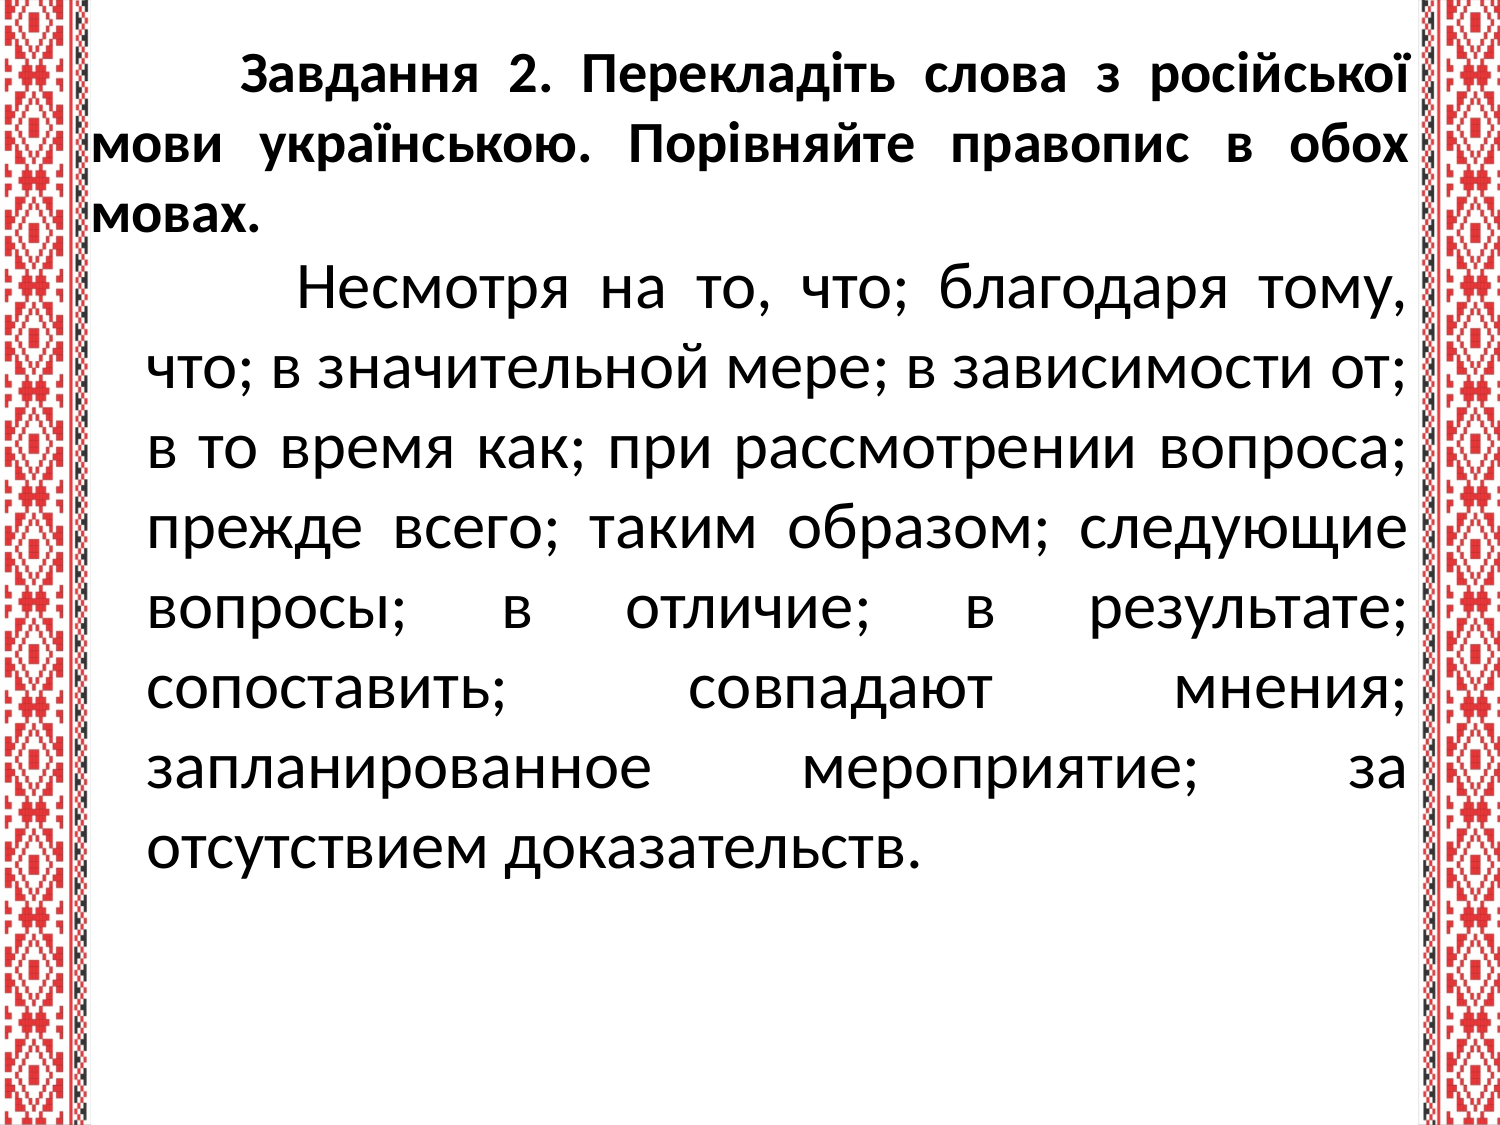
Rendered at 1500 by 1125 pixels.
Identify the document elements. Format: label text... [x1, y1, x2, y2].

picture [911, 1, 1500, 1124]
picture [0, 1, 596, 1124]
list Несмотря на то, что; благодаря тому, что; в значительной мере; в зависимости от; в то время как; при рассмотрении вопроса; прежде всего; таким образом; следующие вопросы; в отличие; в результате; сопоставить; совпадают мнения; запланированное мероприятие; за отсутствием доказательств. [91, 234, 1418, 1059]
title Завдання 2. Перекладіть слова з російської мови українською. Порівняйте правопис в обох мовах. [91, 45, 1418, 233]
